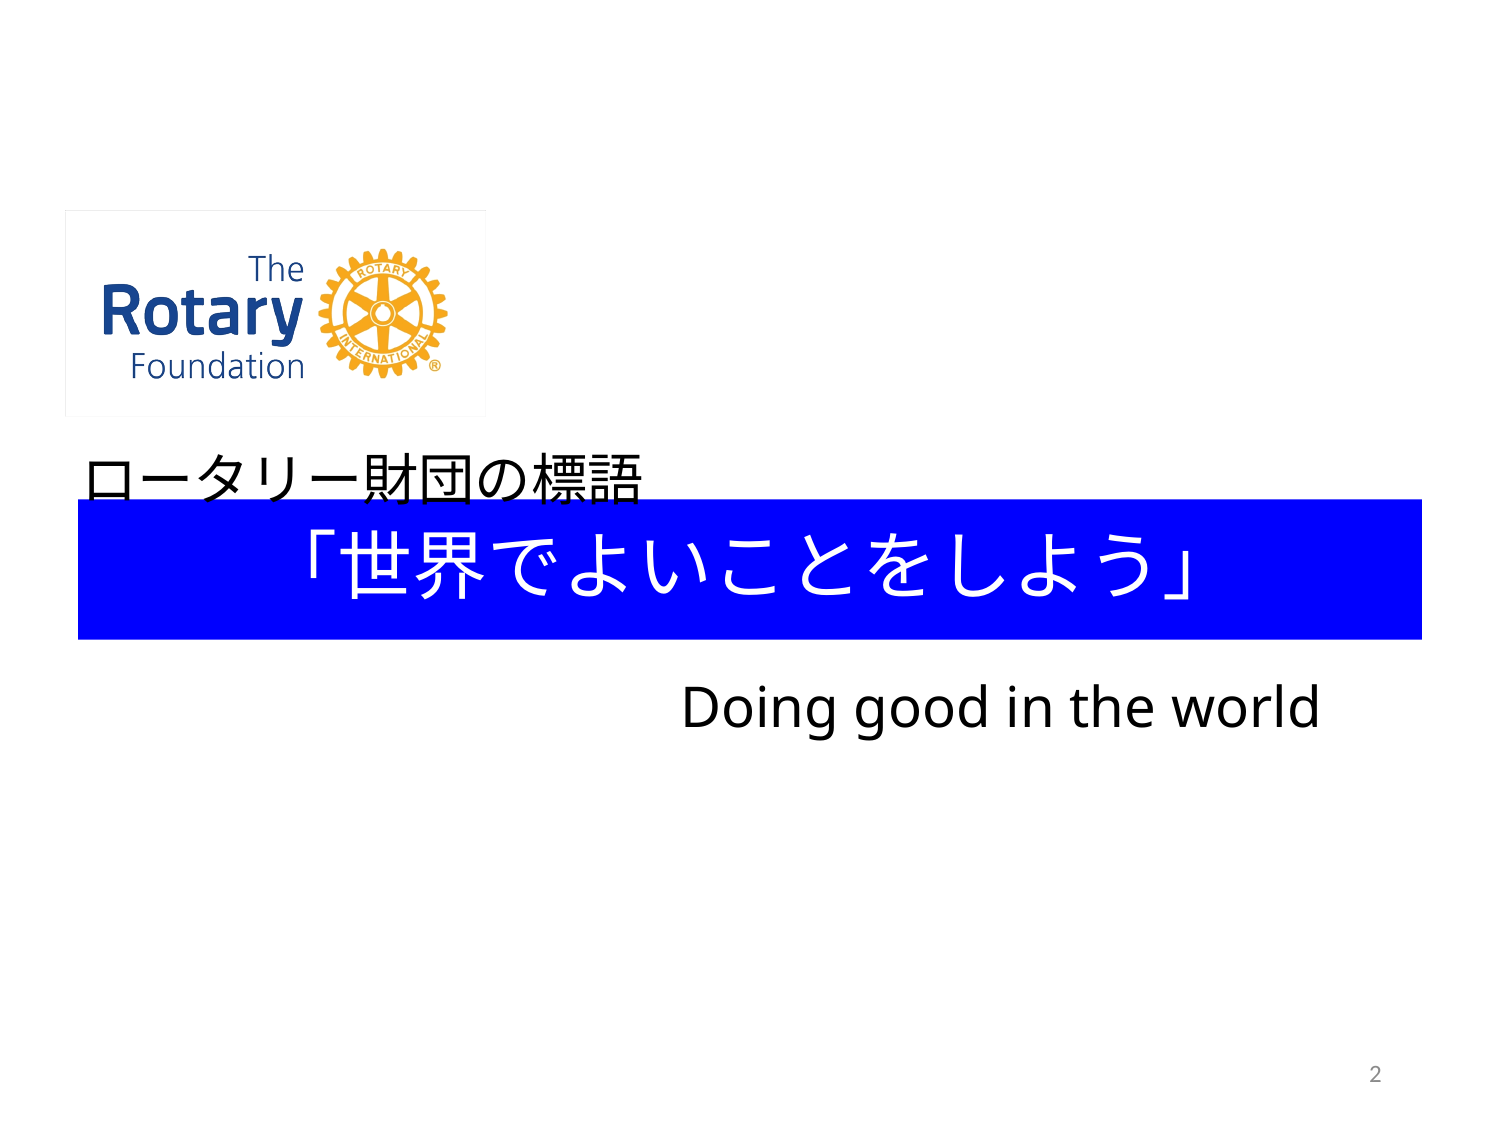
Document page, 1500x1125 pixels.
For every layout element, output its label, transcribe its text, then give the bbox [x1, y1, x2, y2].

text_box ロータリー財団の標語 [66, 402, 883, 519]
title 「世界でよいことをしよう」 [78, 499, 1422, 640]
text_box Doing good in the world [665, 663, 1457, 747]
picture [65, 210, 486, 418]
slide_number 2 [1059, 1042, 1397, 1103]
